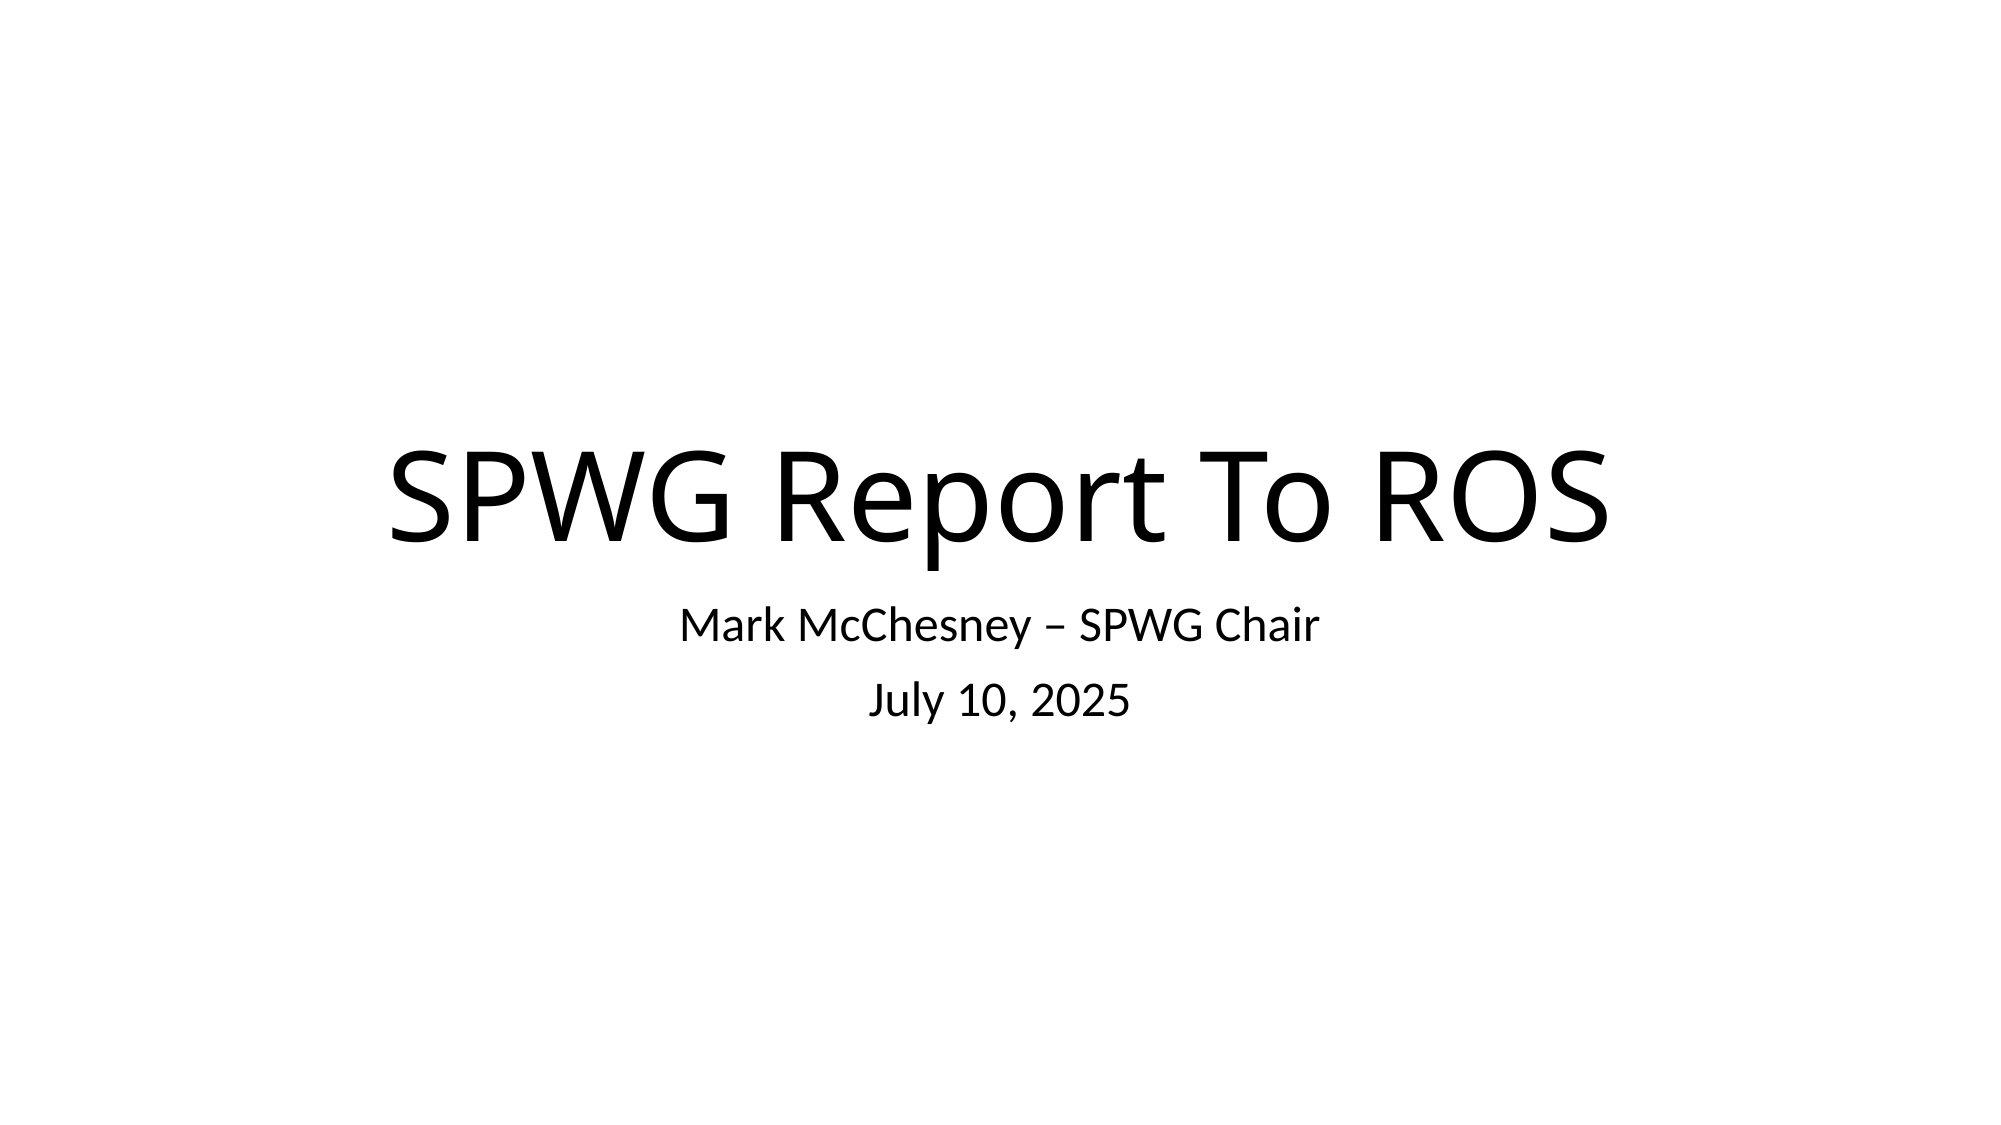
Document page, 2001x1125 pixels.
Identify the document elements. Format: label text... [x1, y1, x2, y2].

subtitle Mark McChesney – SPWG Chair July 10, 2025 [249, 590, 1750, 863]
title SPWG Report To ROS [249, 184, 1750, 576]
